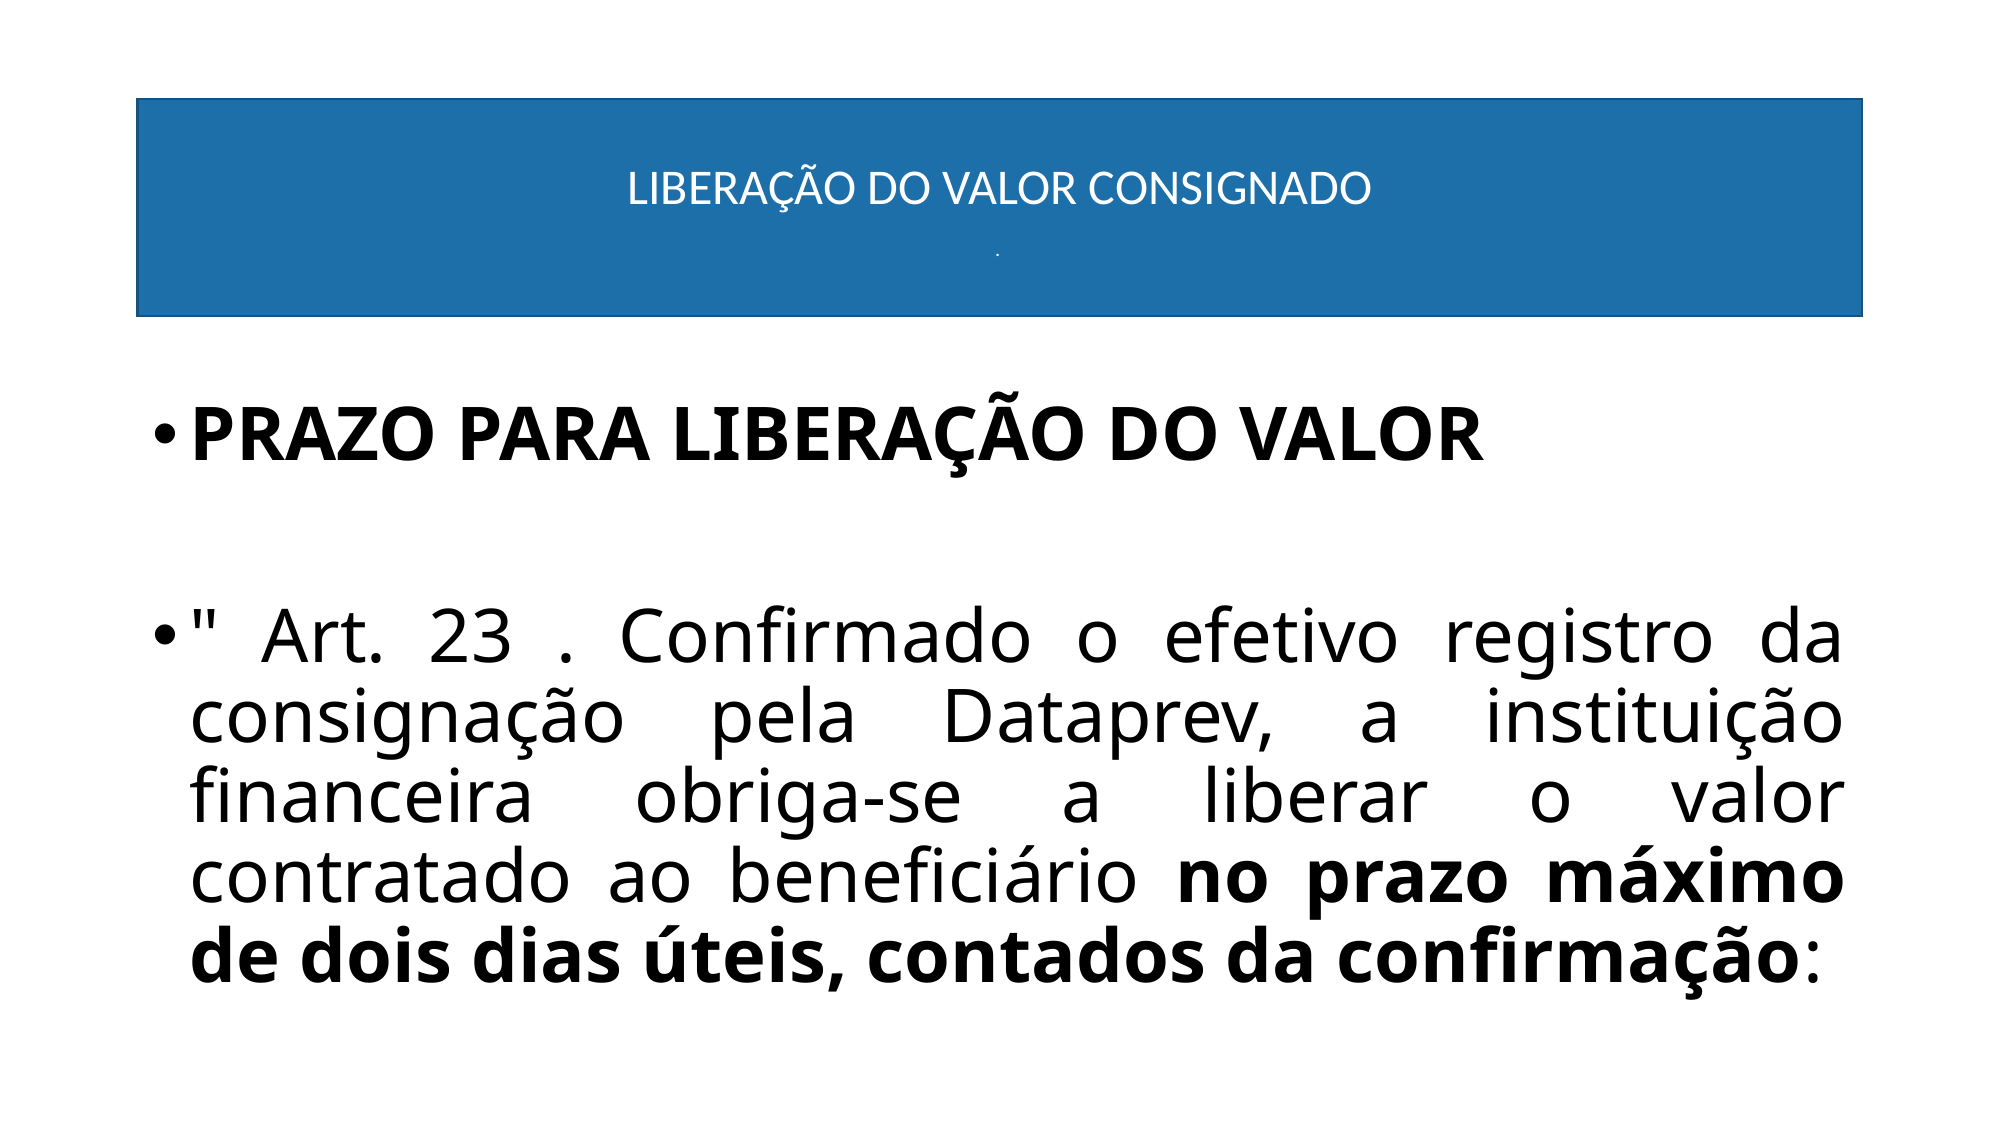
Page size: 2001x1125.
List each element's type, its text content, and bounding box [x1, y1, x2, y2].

title LIBERAÇÃO DO VALOR CONSIGNADO . [136, 98, 1863, 317]
list PRAZO PARA LIBERAÇÃO DO VALOR " Art. 23 . Confirmado o efetivo registro da consignação pela Dataprev, a instituição financeira obriga-se a liberar o valor contratado ao beneficiário no prazo máximo de dois dias úteis, contados da confirmação: [137, 299, 1863, 1014]
